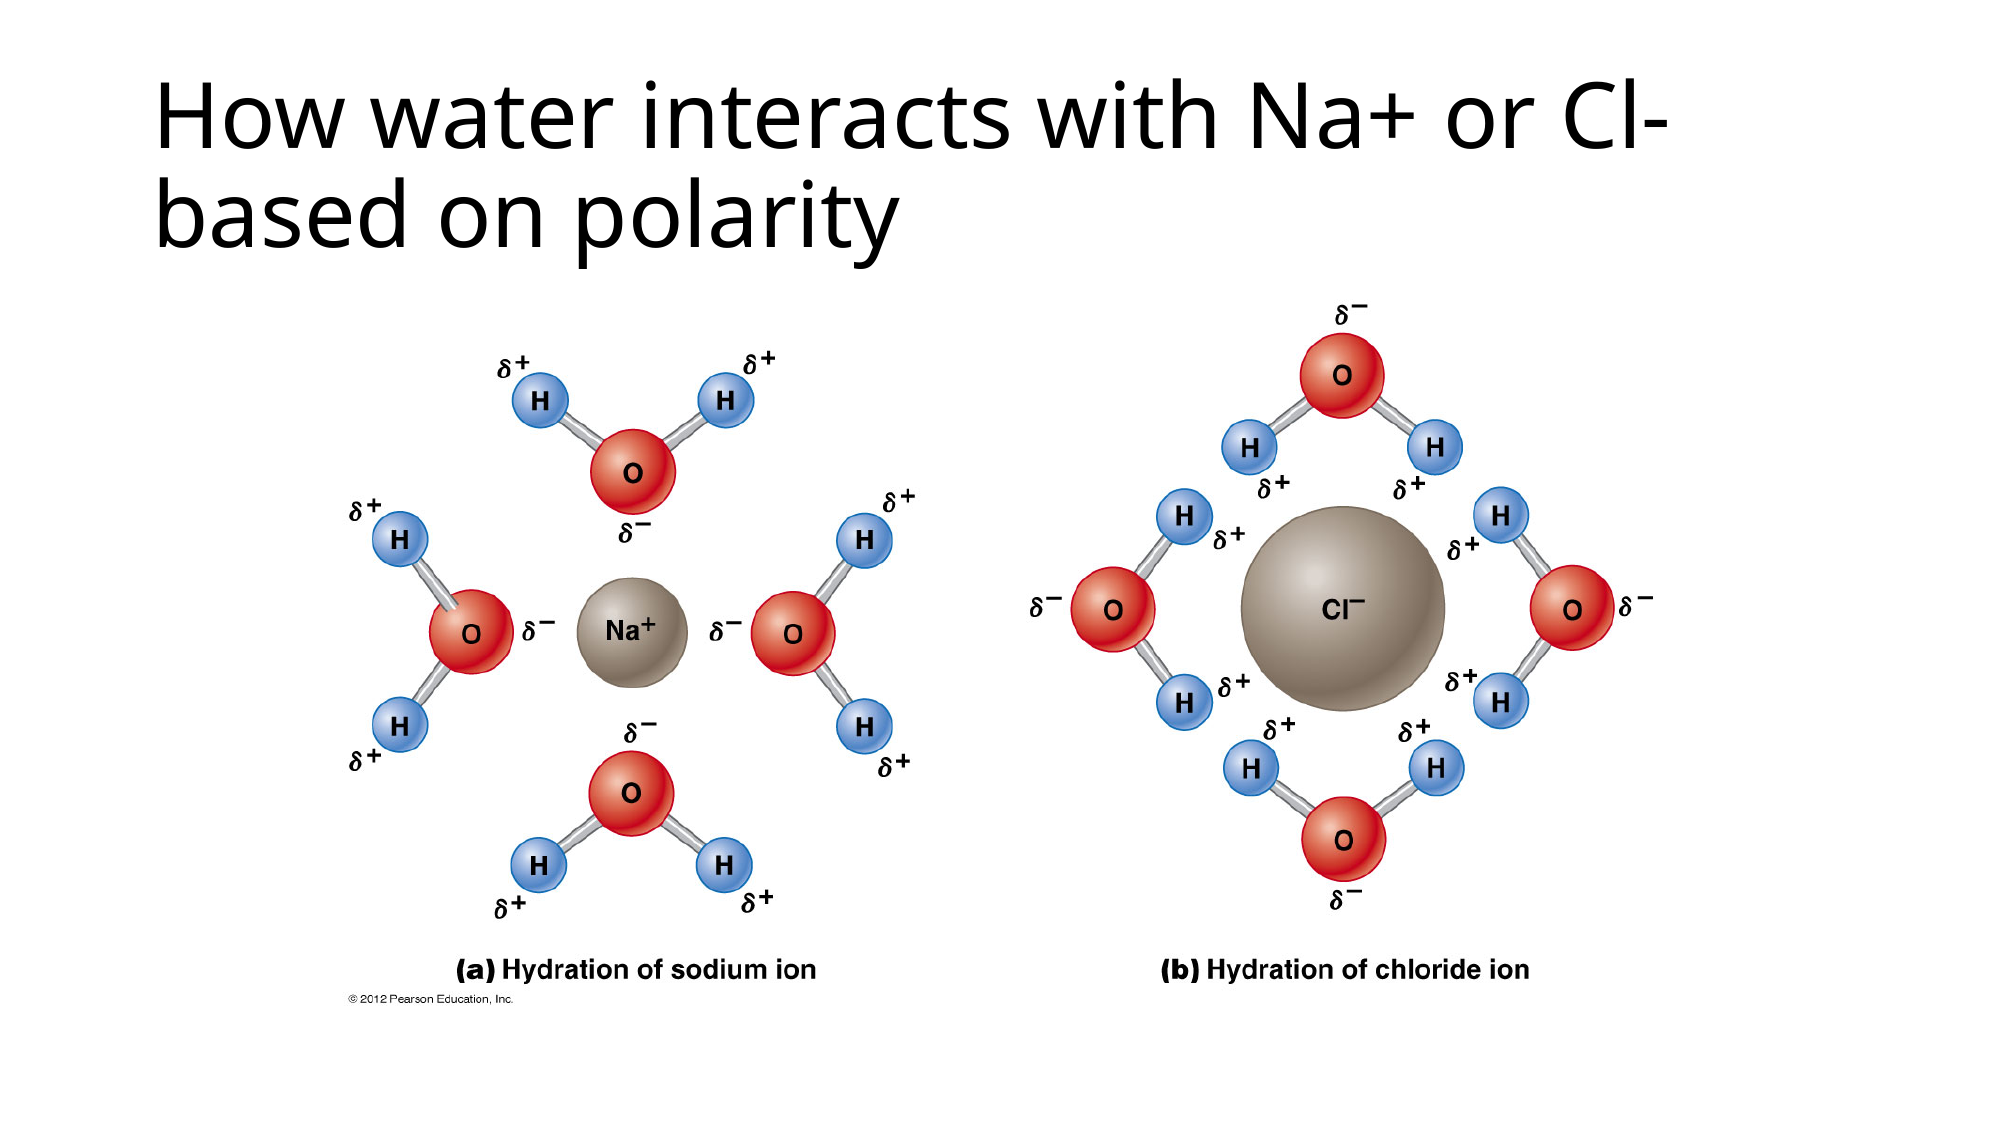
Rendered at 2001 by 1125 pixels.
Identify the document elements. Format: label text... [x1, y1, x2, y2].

title How water interacts with Na+ or Cl- based on polarity [137, 59, 1863, 278]
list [342, 299, 1658, 1014]
